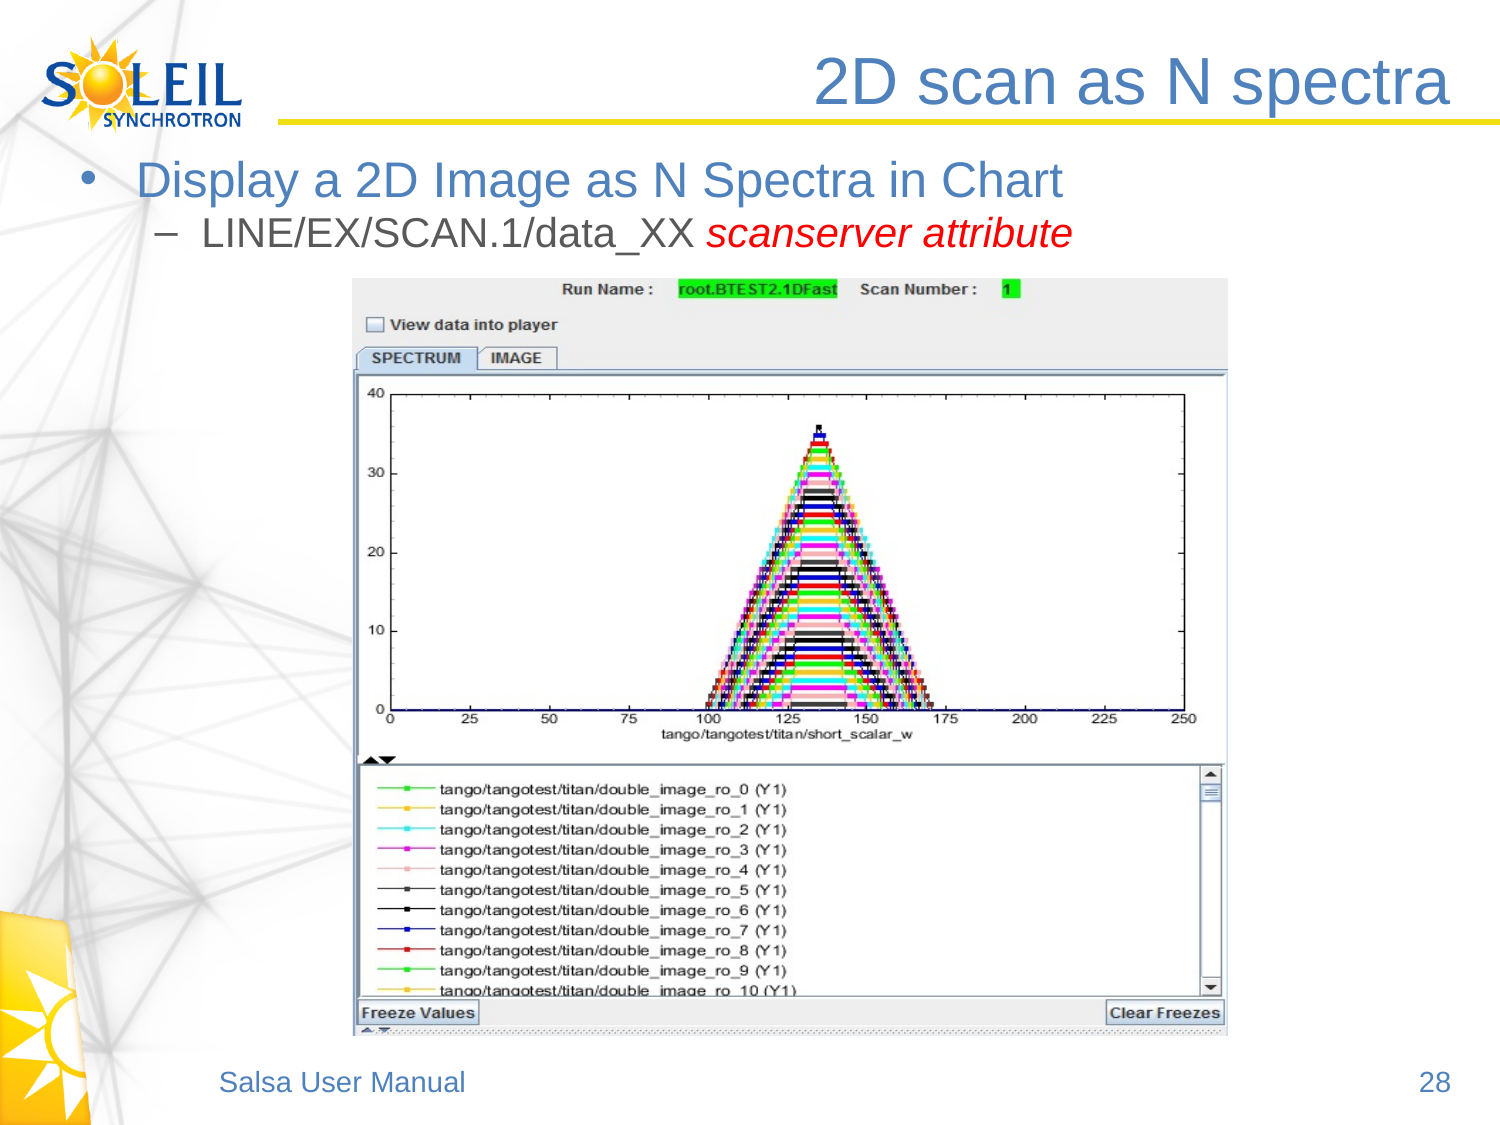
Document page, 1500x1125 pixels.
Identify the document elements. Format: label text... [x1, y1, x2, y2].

text_box Display a 2D Image as N Spectra in Chart LINE/EX/SCAN.1/data_XX scanserver attribute [64, 152, 1463, 1015]
picture [0, 0, 1500, 1125]
text_box Salsa User Manual 28 [100, 1046, 1467, 1116]
title 2D scan as N spectra [277, 31, 1467, 125]
